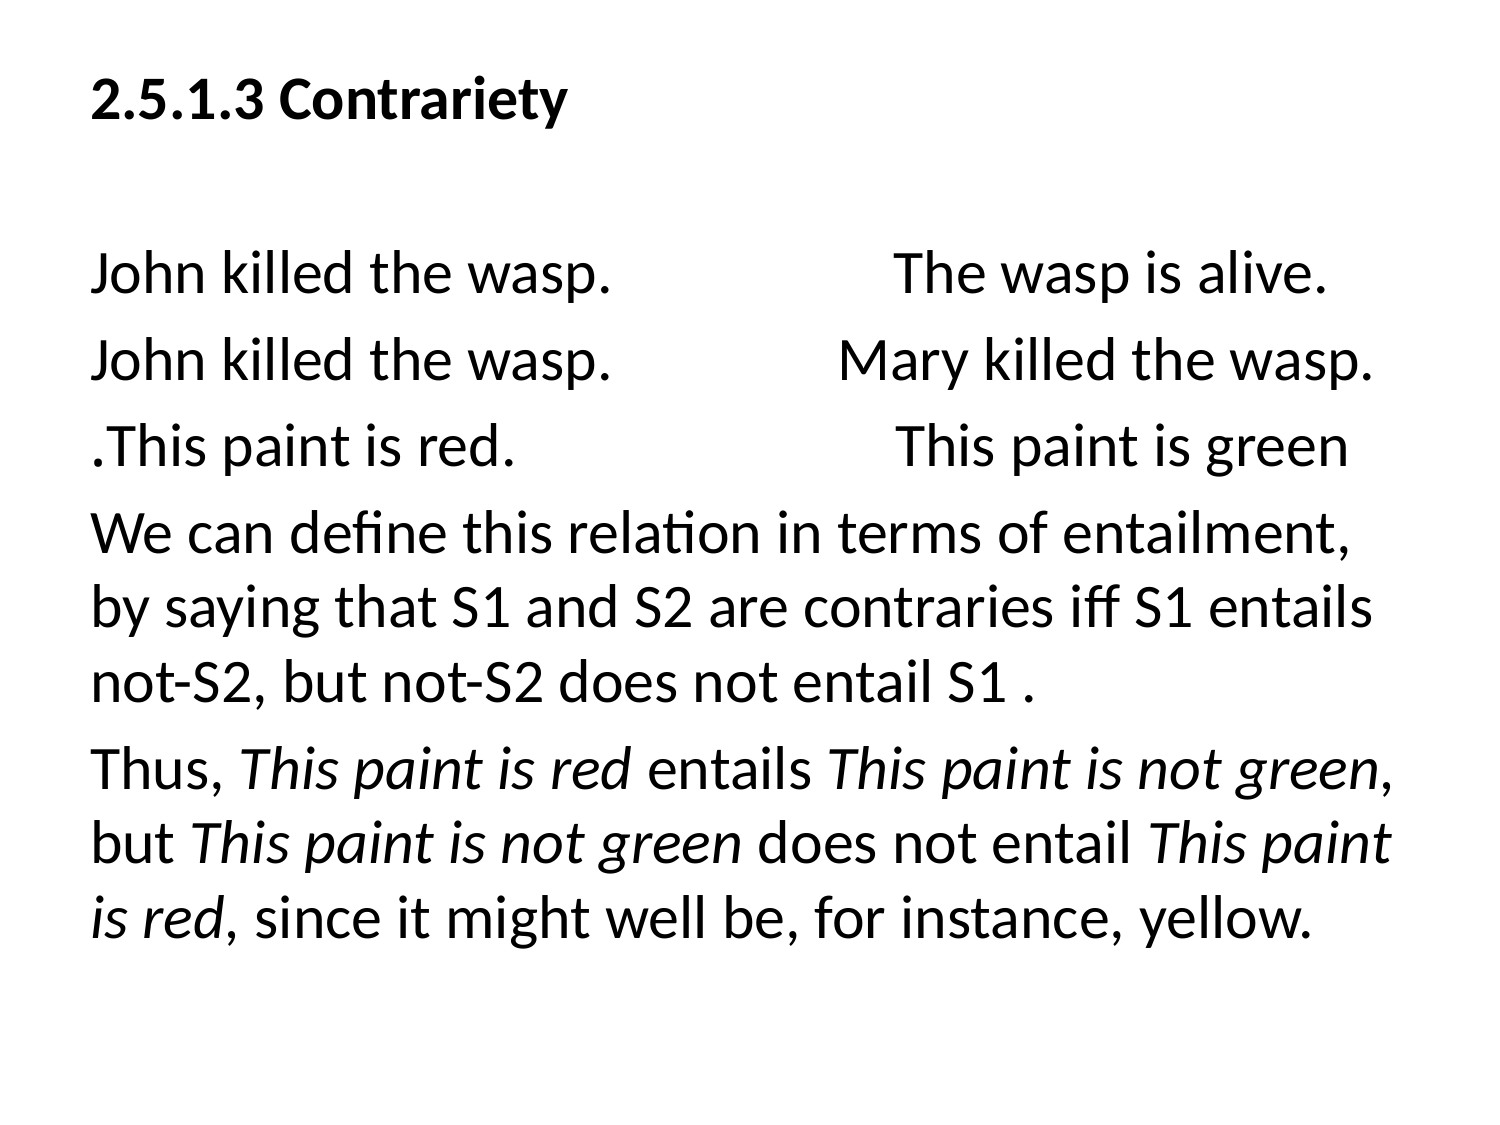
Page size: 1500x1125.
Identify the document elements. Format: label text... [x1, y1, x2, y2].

list 2.5.1.3 Contrariety John killed the wasp. The wasp is alive. John killed the wasp. Mary killed the wasp. This paint is red. This paint is green. We can define this relation in terms of entailment, by saying that S1 and S2 are contraries iff S1 entails not-S2, but not-S2 does not entail S1 . Thus, This paint is red entails This paint is not green, but This paint is not green does not entail This paint is red, since it might well be, for instance, yellow. [75, 50, 1425, 1005]
